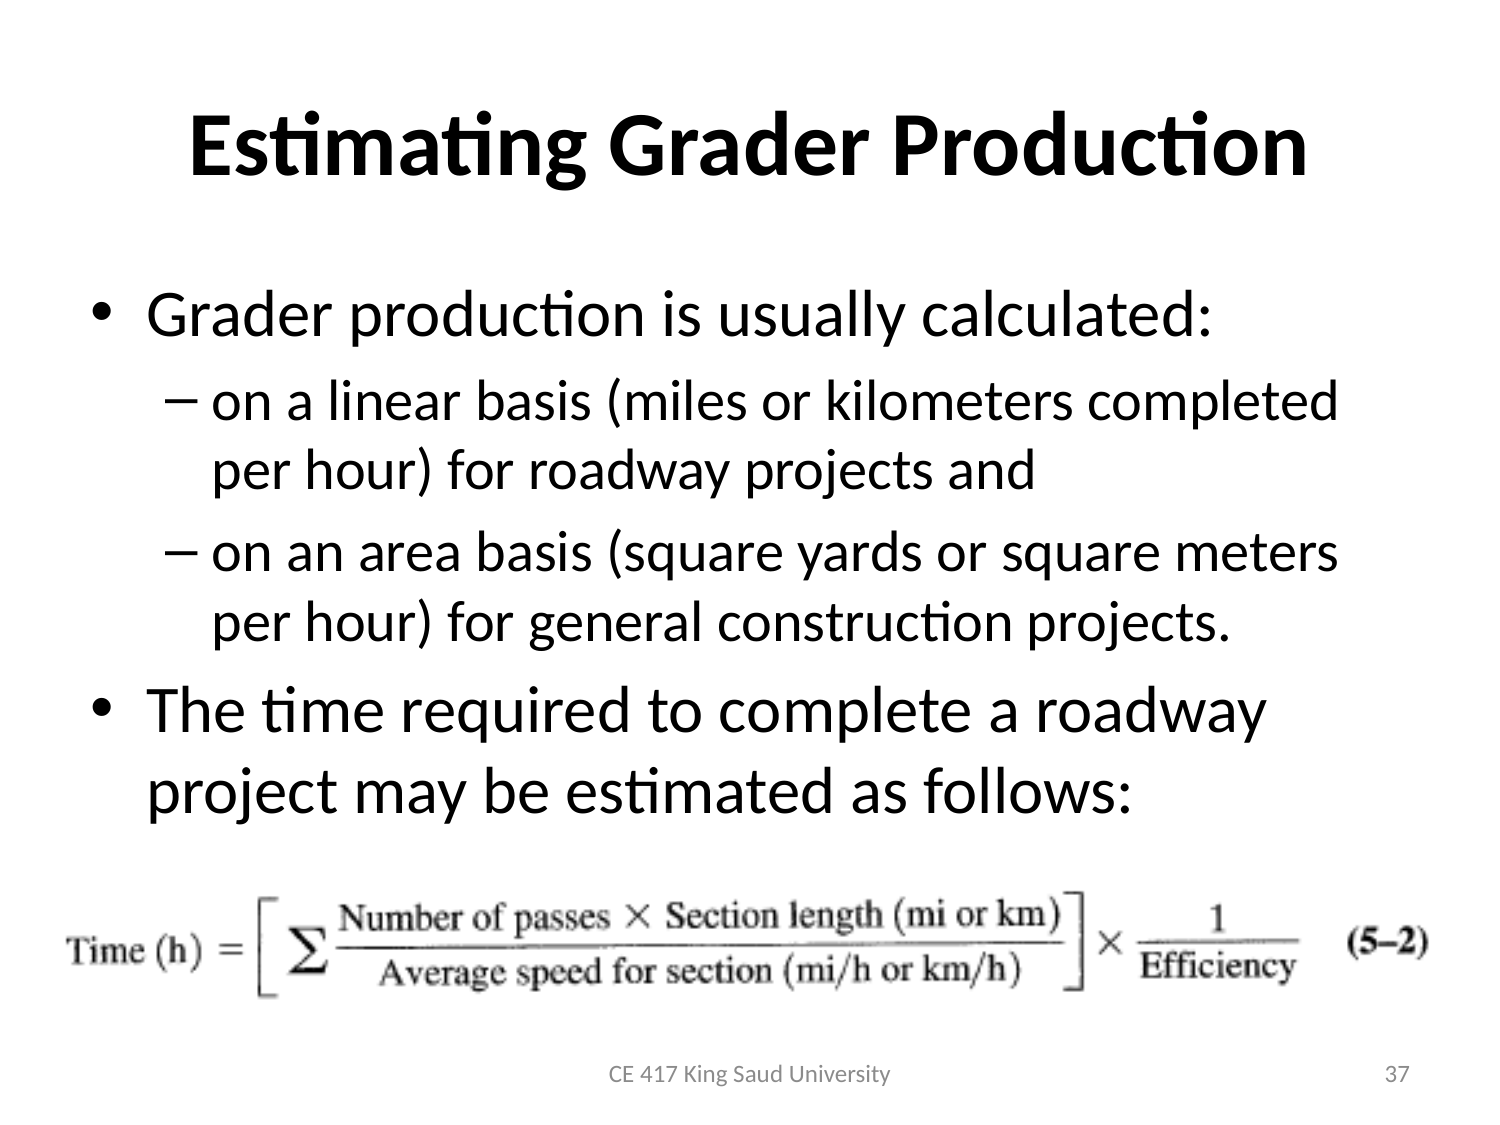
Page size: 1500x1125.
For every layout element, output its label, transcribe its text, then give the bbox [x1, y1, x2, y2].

picture [62, 874, 1447, 1005]
list Grader production is usually calculated: on a linear basis (miles or kilometers completed per hour) for roadway projects and on an area basis (square yards or square meters per hour) for general construction projects. The time required to complete a roadway project may be estimated as follows: [75, 262, 1425, 863]
footer CE 417 King Saud University [512, 1042, 988, 1103]
title Estimating Grader Production [75, 45, 1425, 233]
slide_number 37 [1074, 1042, 1425, 1103]
